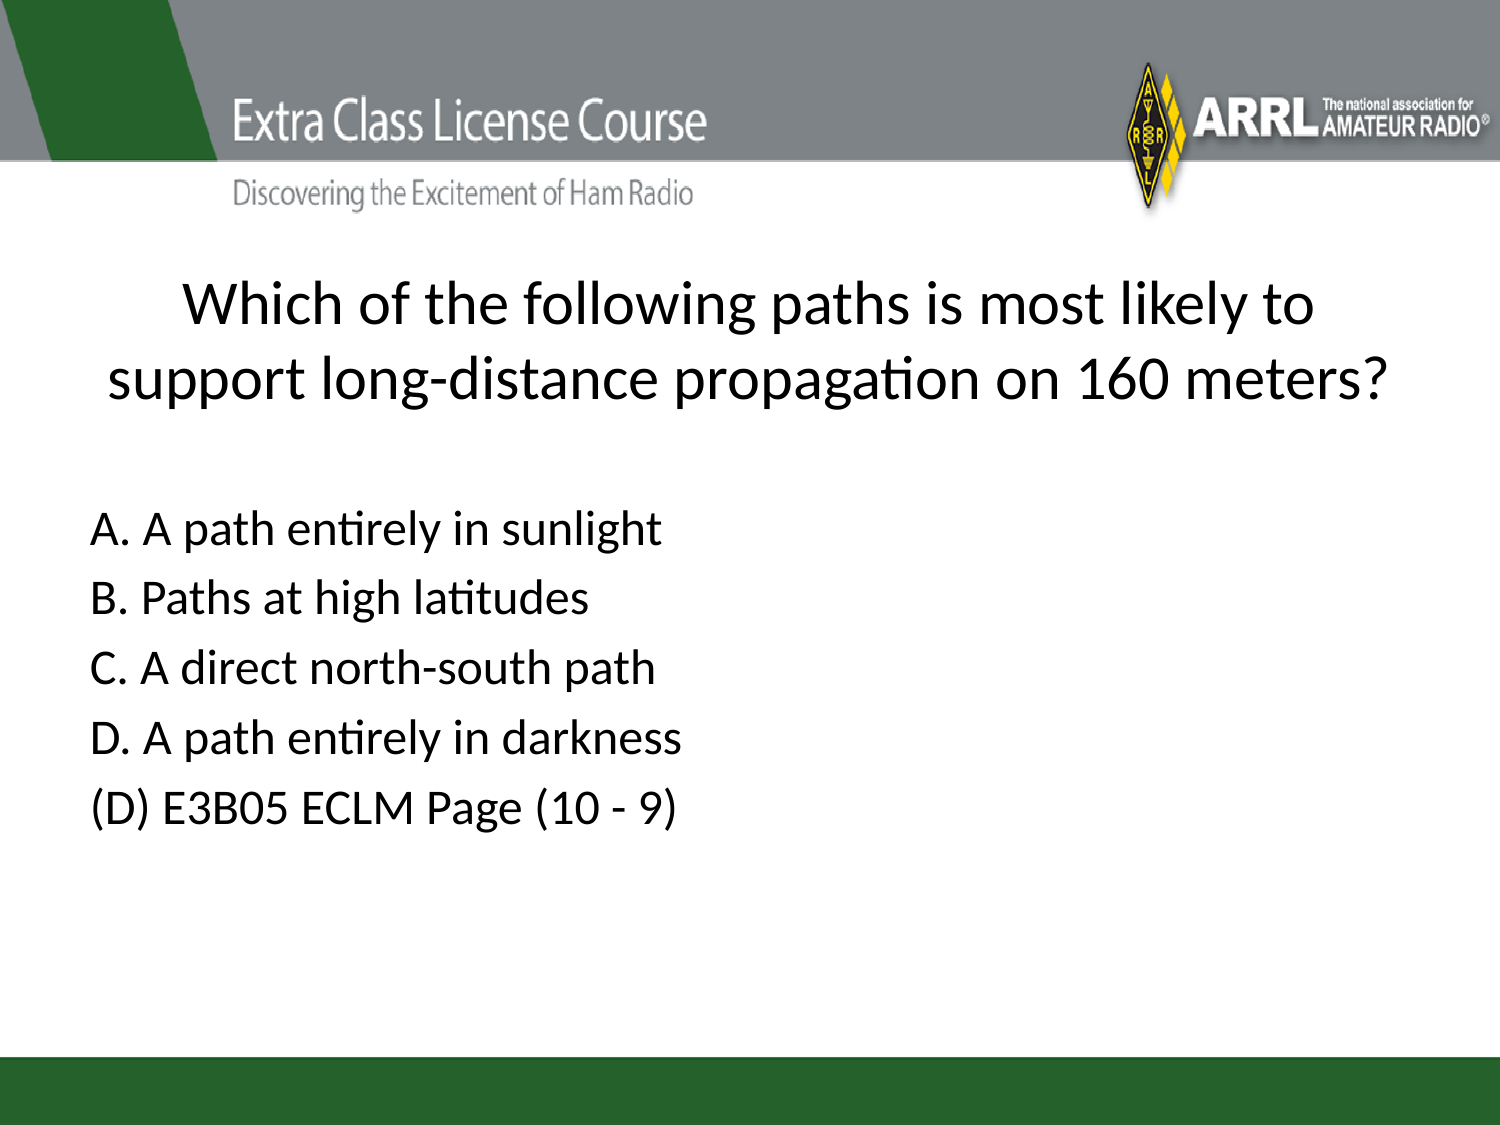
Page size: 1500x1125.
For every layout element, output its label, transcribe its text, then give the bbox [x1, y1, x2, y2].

list A. A path entirely in sunlight B. Paths at high latitudes C. A direct north-south path D. A path entirely in darkness (D) E3B05 ECLM Page (10 - 9) [75, 487, 1425, 1005]
title Which of the following paths is most likely to support long-distance propagation on 160 meters? [75, 254, 1425, 435]
picture [0, 0, 1500, 1125]
